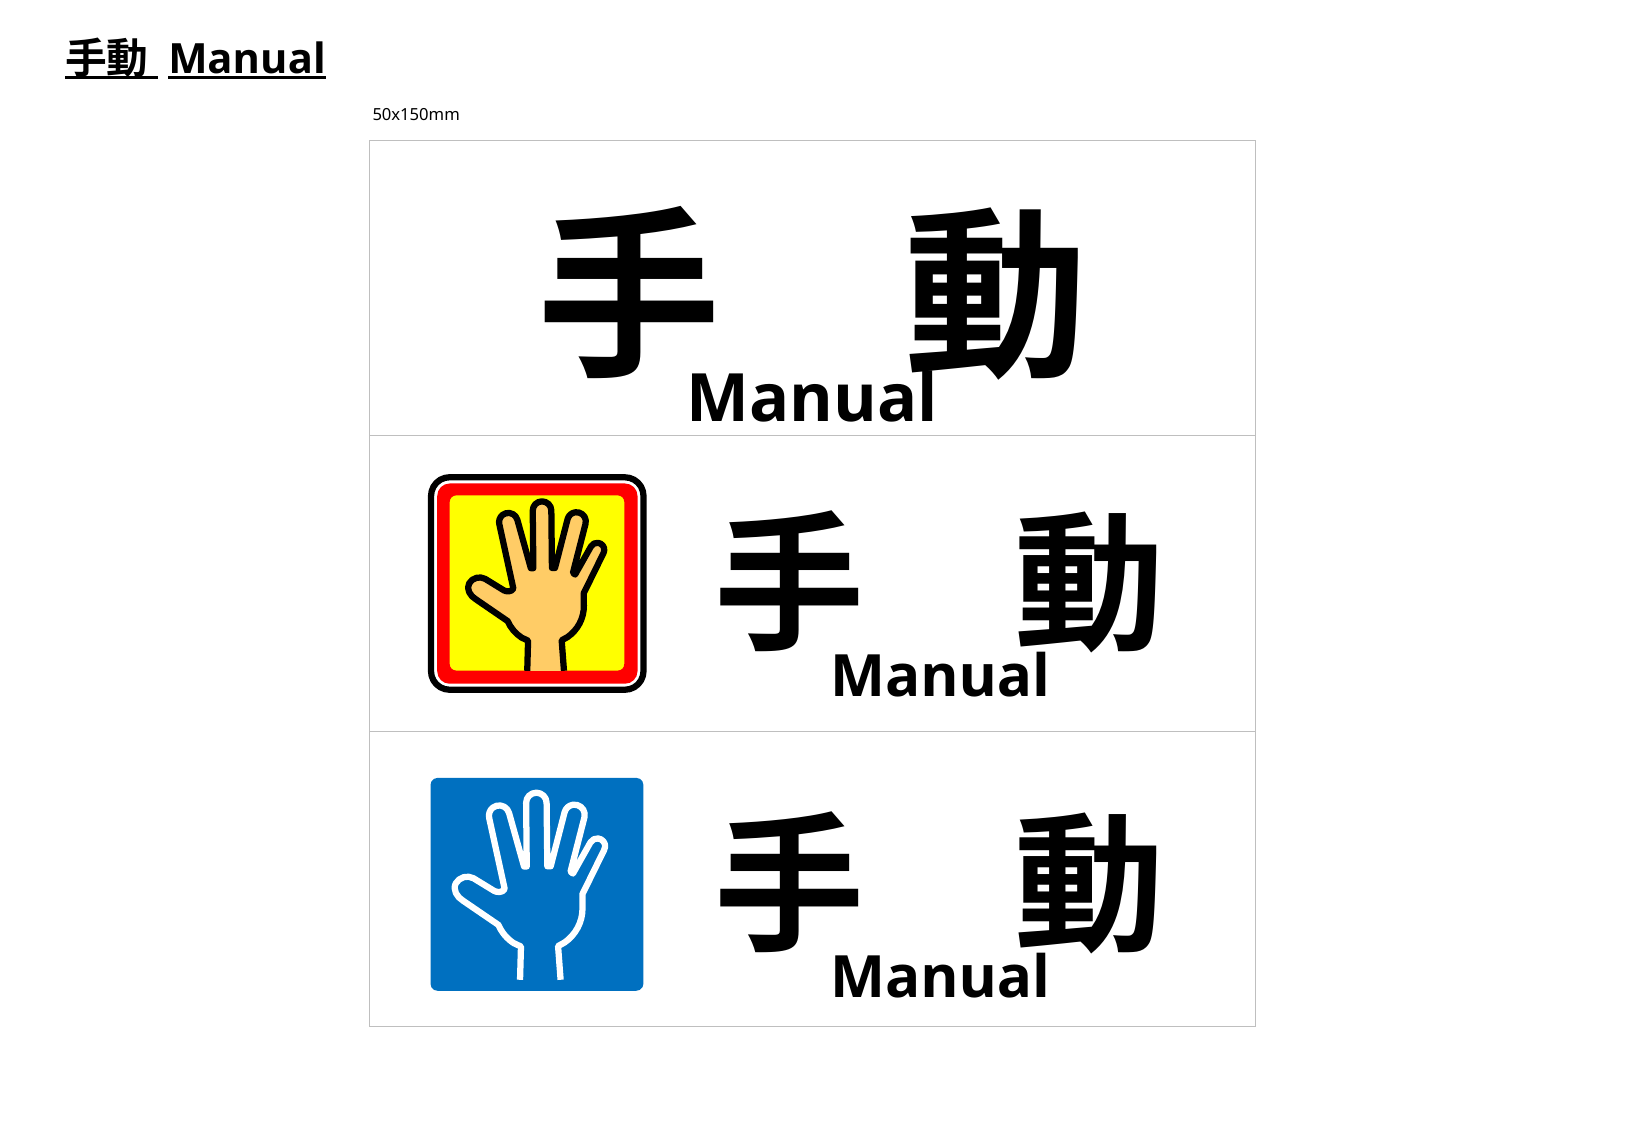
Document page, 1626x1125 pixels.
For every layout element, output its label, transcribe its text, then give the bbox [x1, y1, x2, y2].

text_box Manual [815, 676, 1065, 716]
text_box 手動 Manual [50, 24, 341, 89]
text_box [368, 730, 1256, 1027]
text_box Manual [815, 978, 1065, 1017]
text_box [431, 477, 644, 690]
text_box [430, 777, 644, 991]
text_box 50x150mm [372, 103, 461, 125]
text_box 手 動 [697, 481, 1183, 676]
text_box [368, 435, 1256, 730]
text_box 手 動 [697, 782, 1183, 978]
text_box [368, 139, 1256, 435]
text_box Manual [671, 347, 953, 442]
text_box 手 動 [522, 171, 1103, 407]
